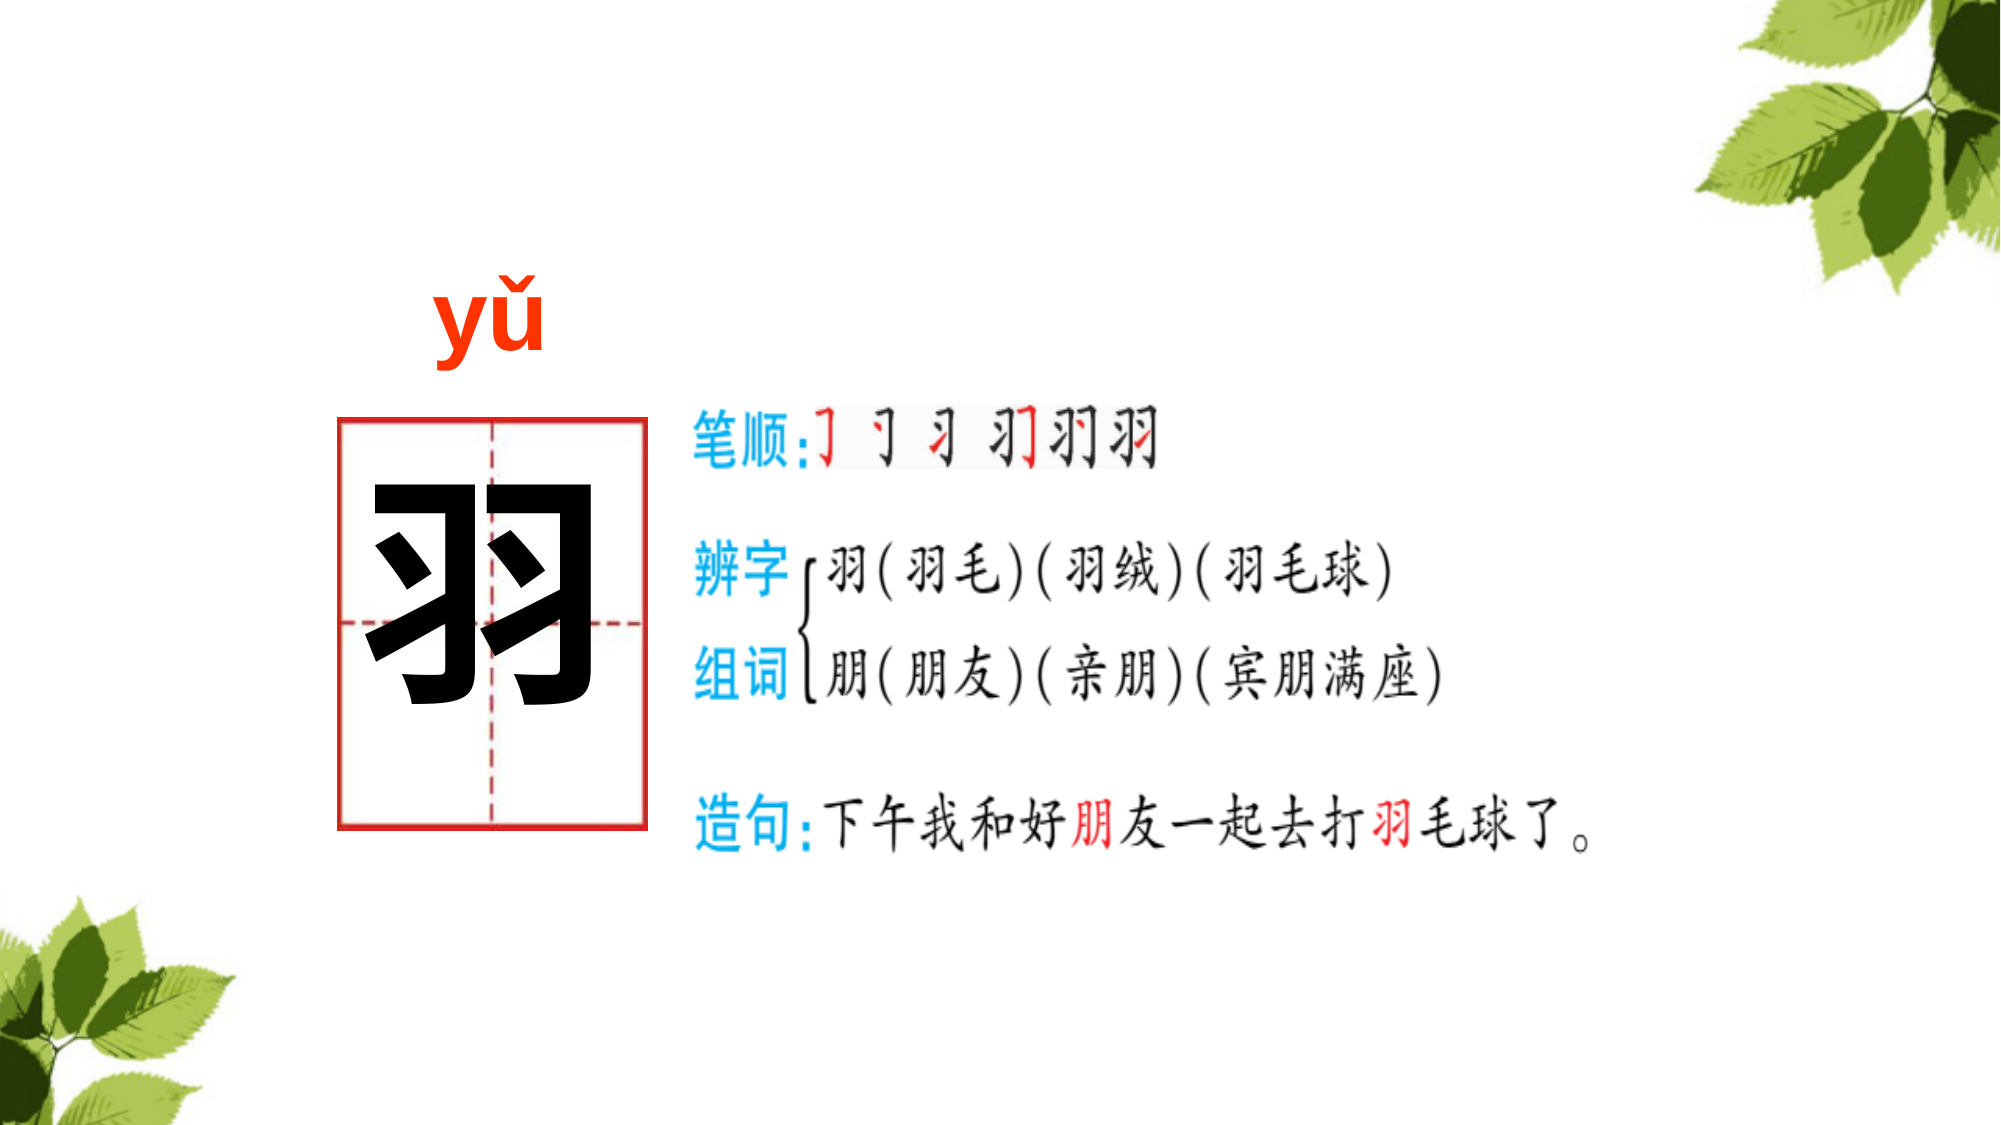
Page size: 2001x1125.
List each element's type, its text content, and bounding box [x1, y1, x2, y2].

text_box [334, 417, 648, 831]
picture [689, 393, 1169, 482]
picture [689, 527, 1475, 721]
picture [1687, 0, 2001, 303]
picture [689, 785, 1608, 867]
picture [0, 890, 242, 1125]
text_box yǔ [417, 243, 564, 378]
